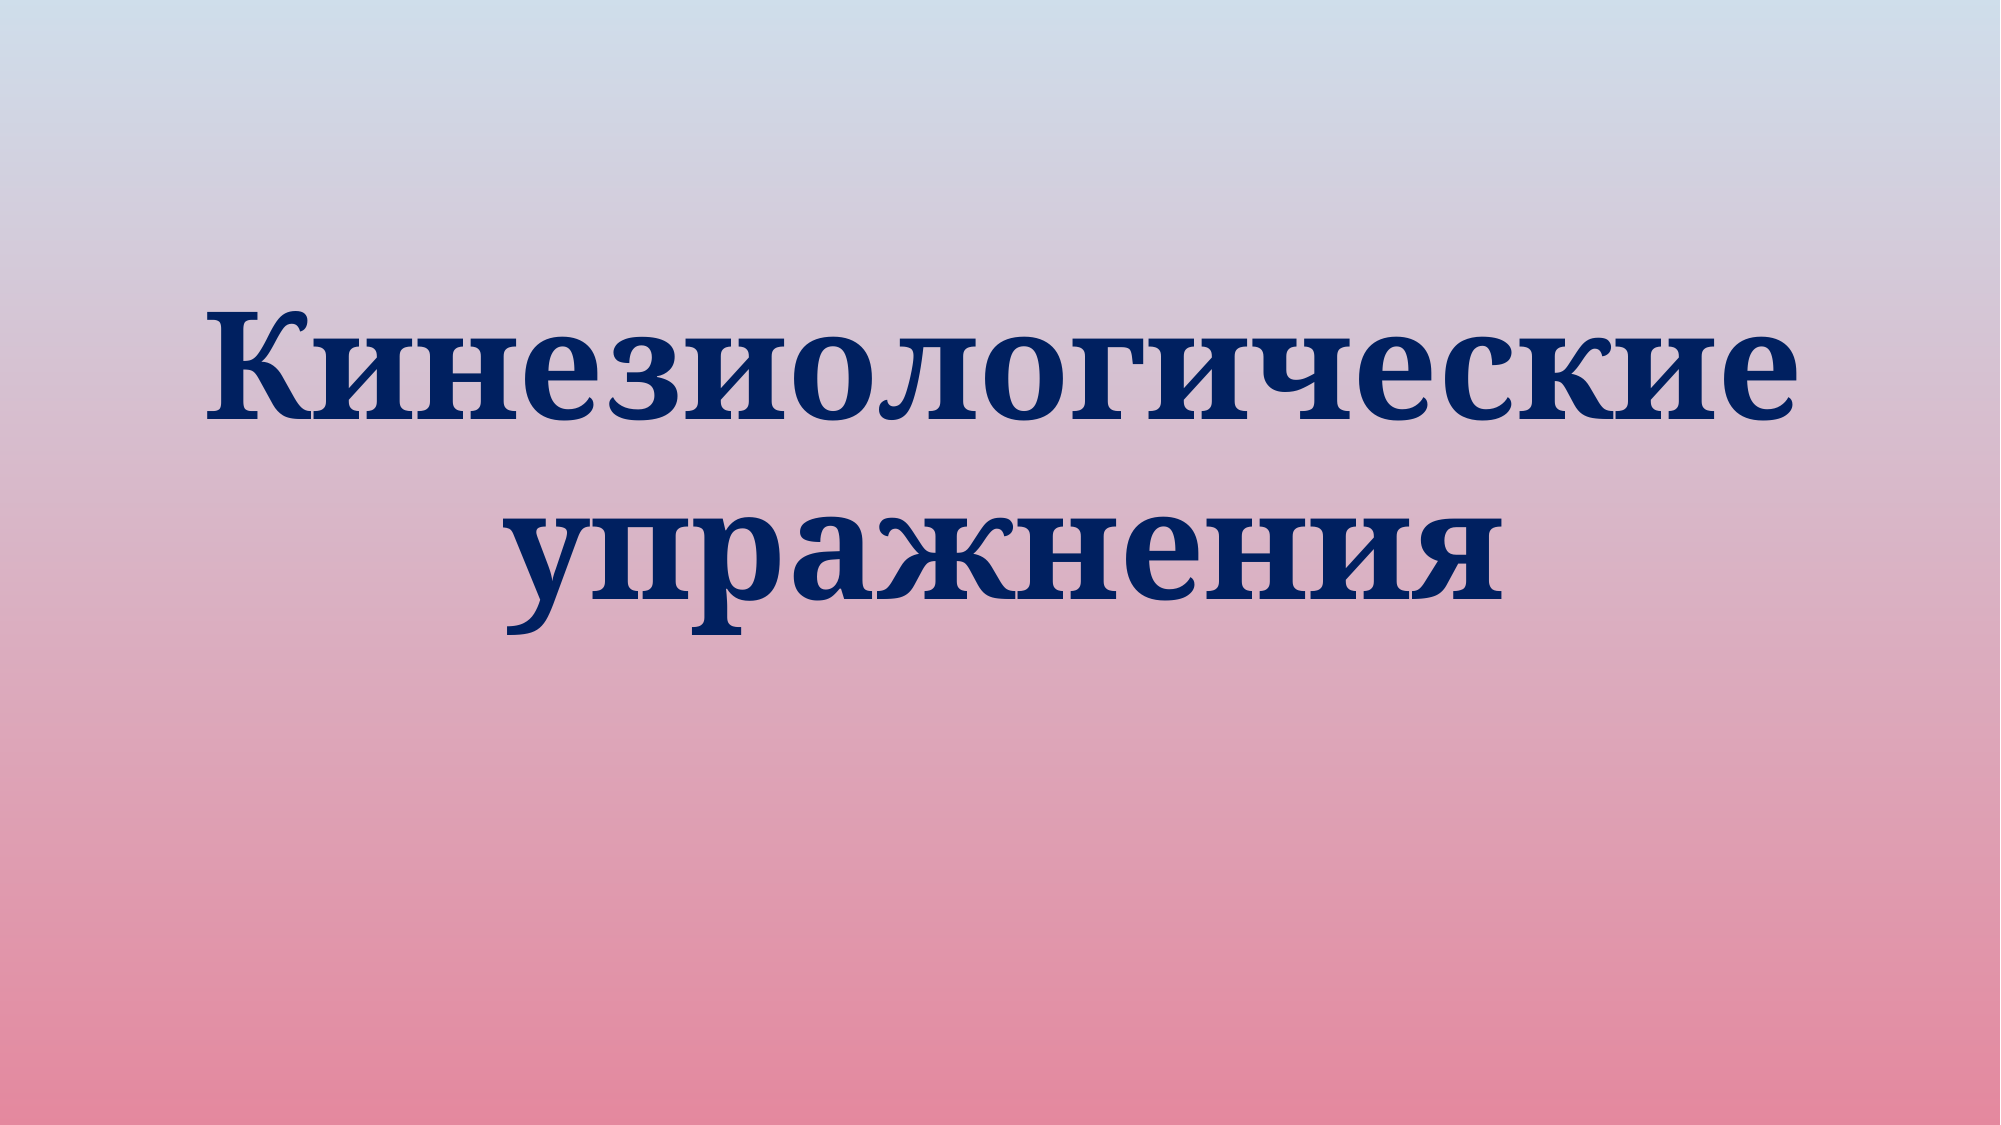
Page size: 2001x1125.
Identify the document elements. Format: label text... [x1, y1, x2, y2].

title Кинезиологические упражнения [103, 110, 1904, 637]
